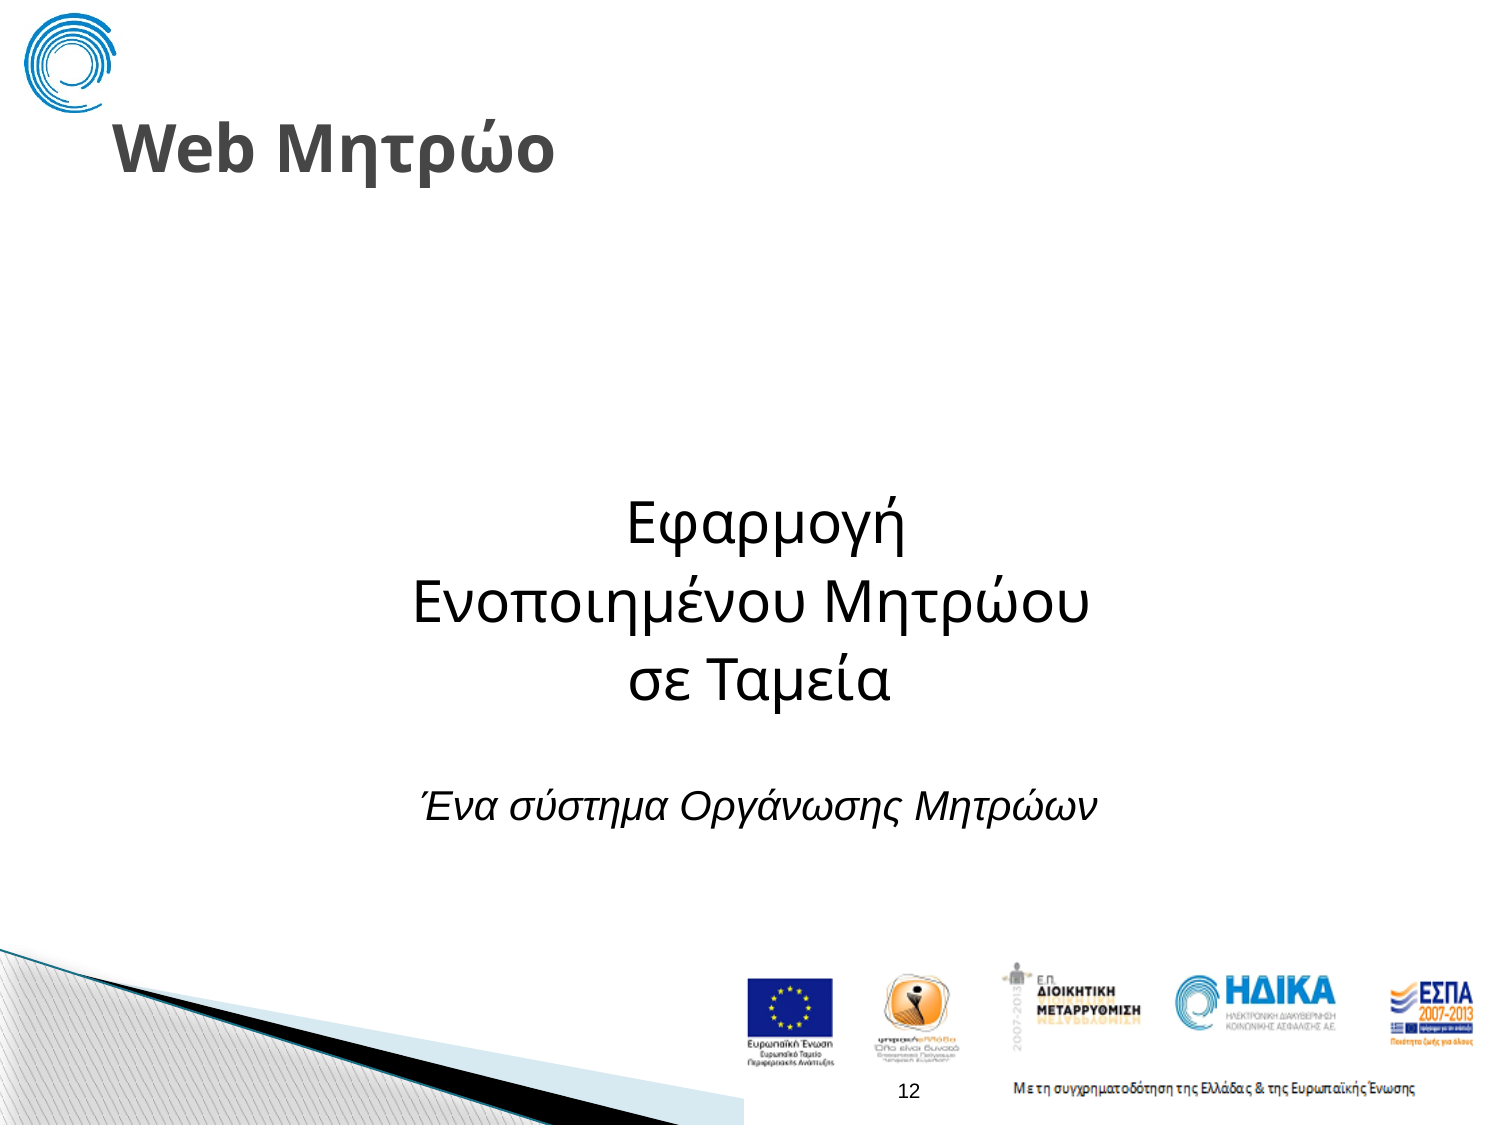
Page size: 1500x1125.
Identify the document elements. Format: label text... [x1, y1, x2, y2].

title Web Μητρώο [75, 45, 1425, 233]
picture [24, 12, 125, 113]
picture [744, 960, 1500, 1125]
slide_number 12 [875, 1050, 936, 1110]
list Εφαρμογή Ενοποιημένου Μητρώου σε Ταμεία Ένα σύστημα Οργάνωσης Μητρώων [74, 242, 1426, 986]
